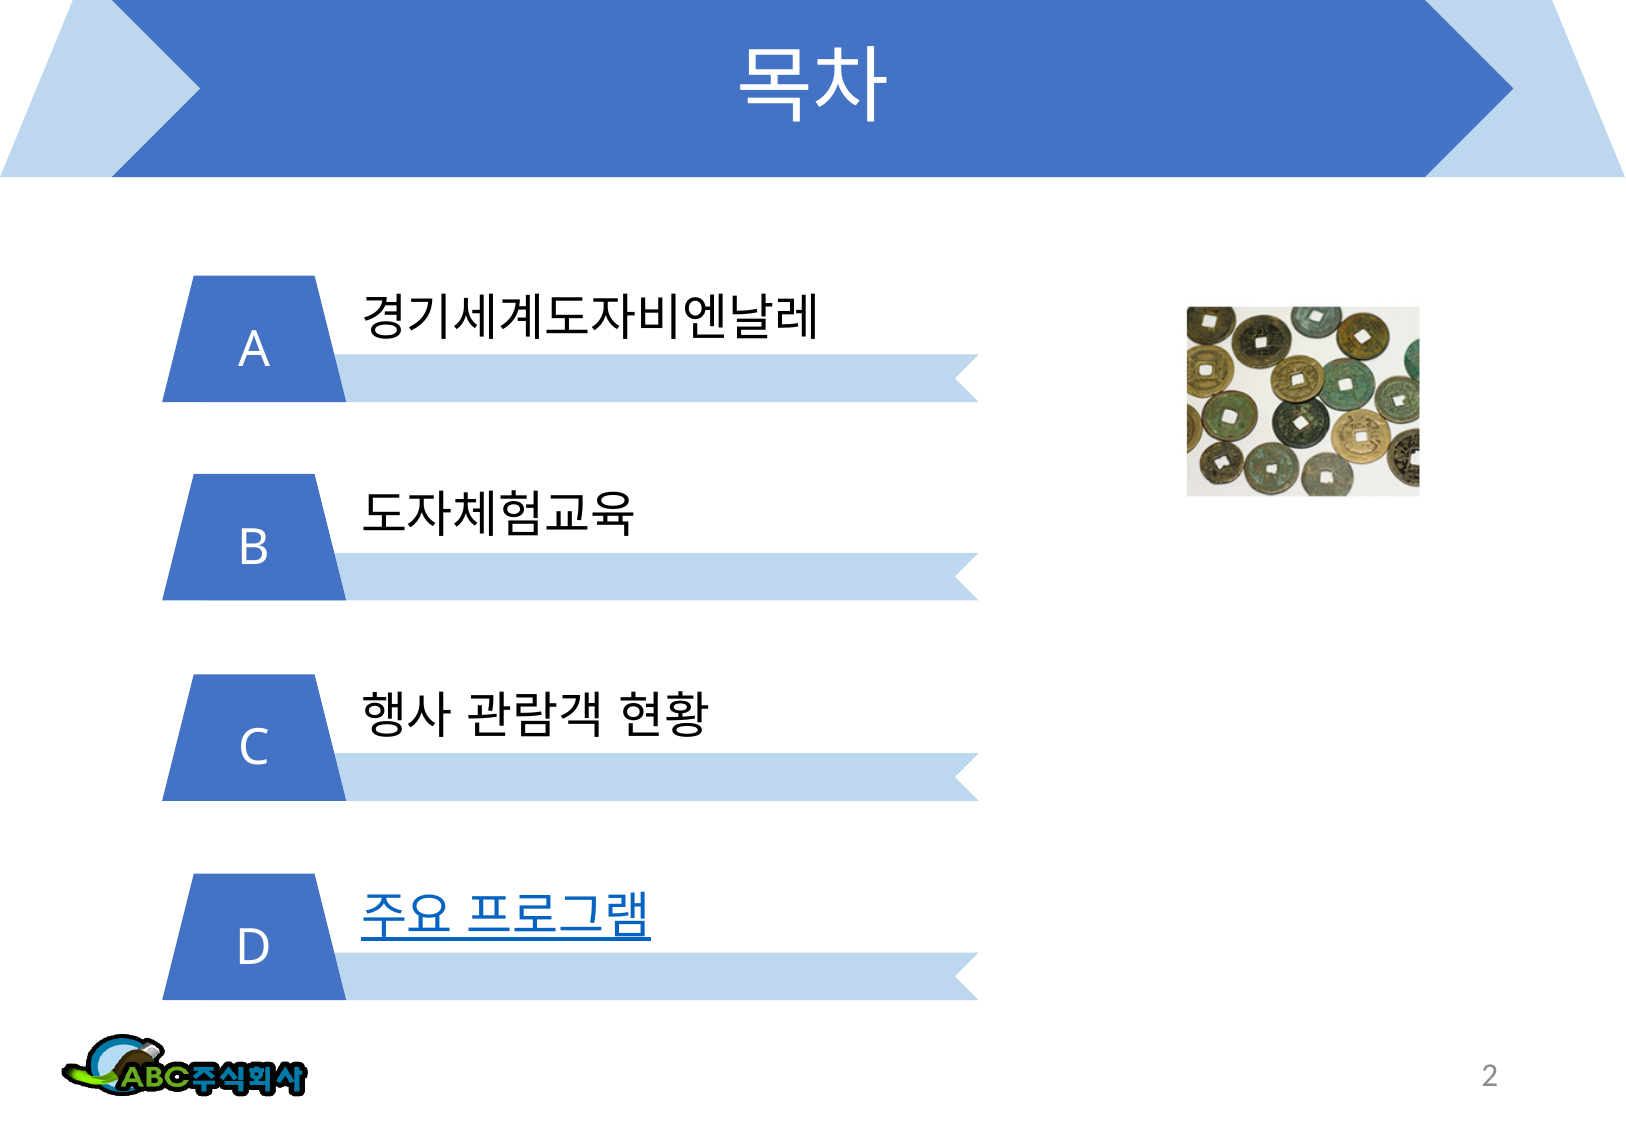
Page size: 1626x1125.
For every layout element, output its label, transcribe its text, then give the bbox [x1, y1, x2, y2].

text_box 행사 관람객 현황 [346, 676, 948, 752]
text_box D [160, 872, 348, 1002]
text_box [336, 551, 982, 602]
text_box B [160, 472, 348, 602]
text_box [336, 752, 982, 802]
picture [1169, 286, 1433, 518]
text_box C [160, 673, 348, 802]
text_box A [160, 274, 348, 404]
text_box [336, 353, 982, 404]
slide_number 2 [1147, 1042, 1514, 1103]
title 목차 [0, 0, 1625, 178]
picture [50, 1027, 315, 1101]
text_box 경기세계도자비엔날레 [346, 277, 948, 353]
text_box 도자체험교육 [346, 474, 948, 550]
text_box 주요 프로그램 [346, 875, 948, 963]
text_box [336, 951, 982, 1002]
